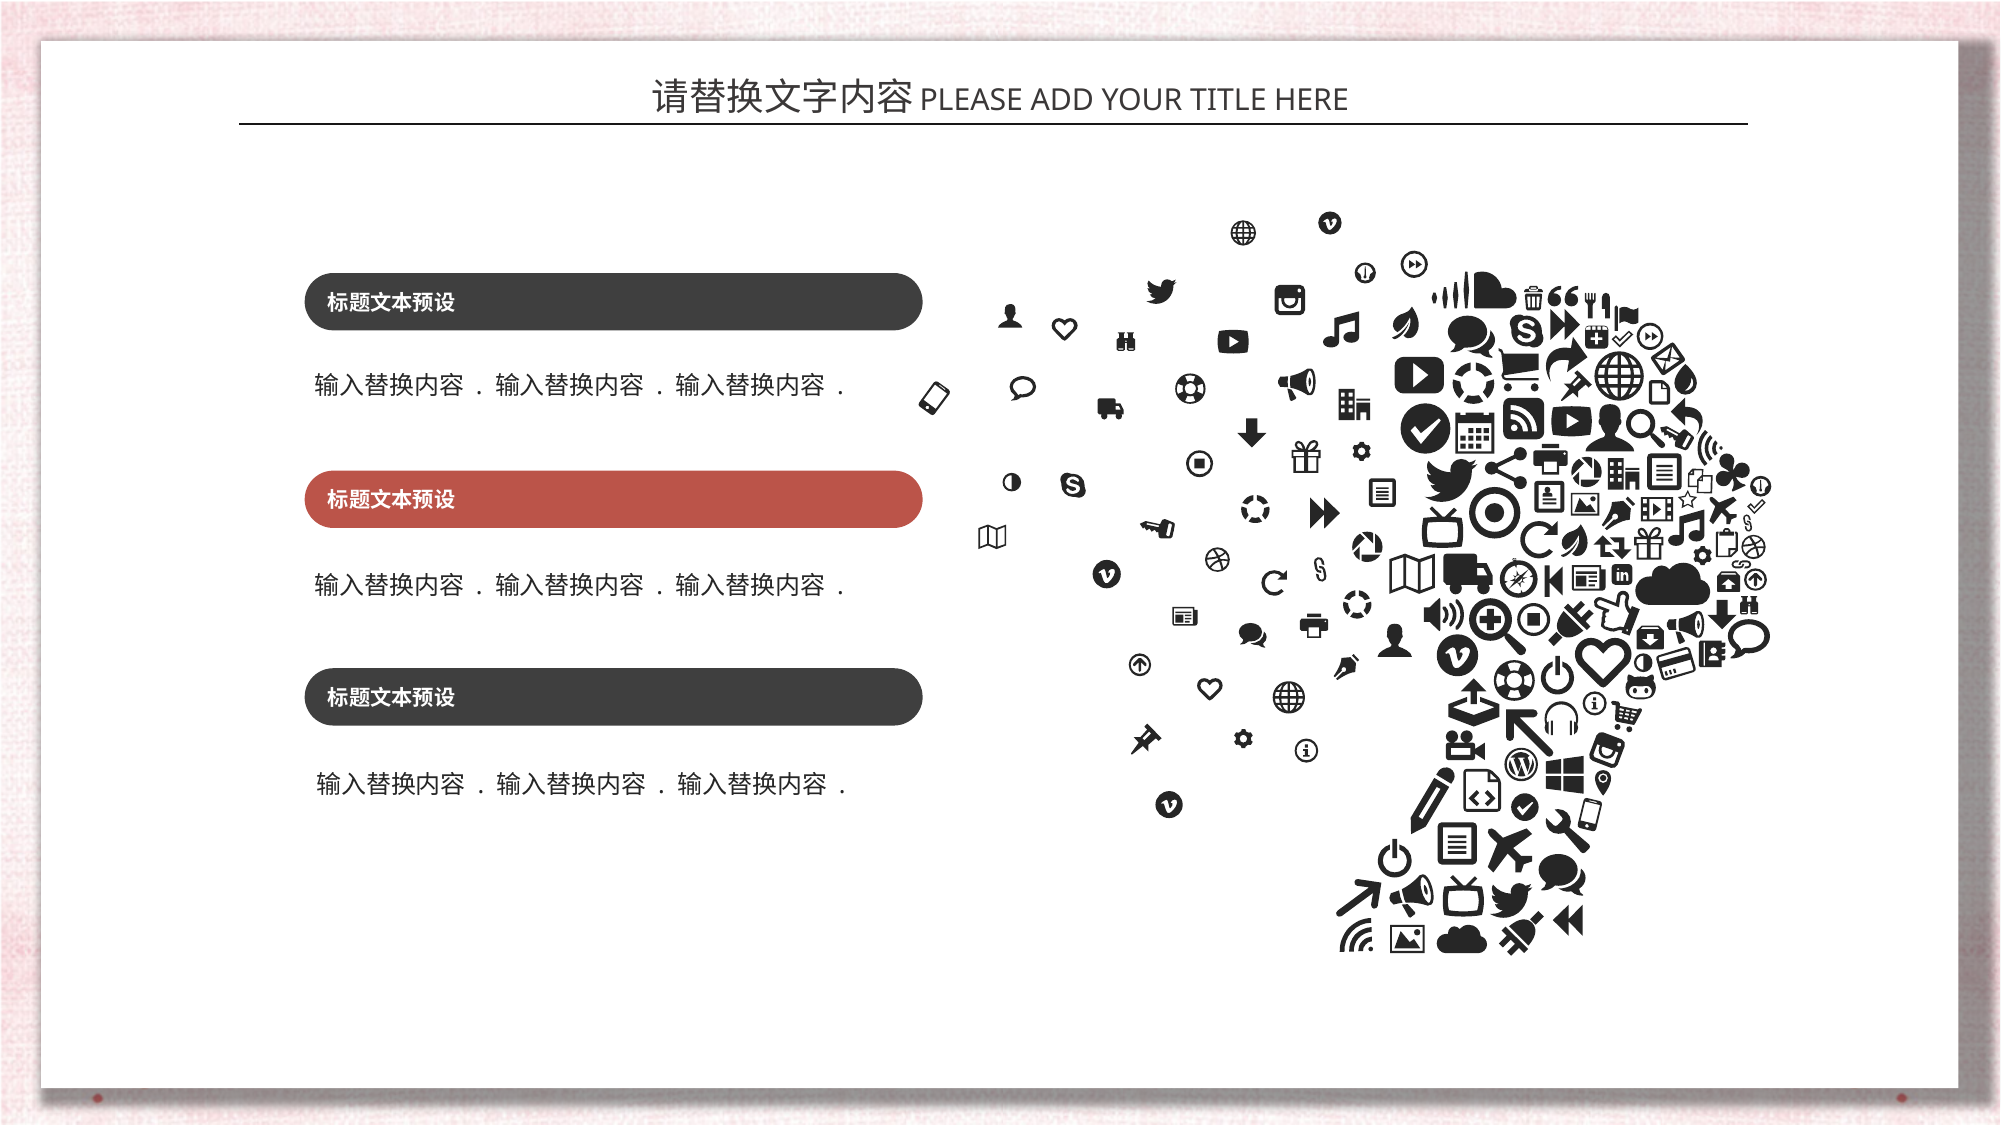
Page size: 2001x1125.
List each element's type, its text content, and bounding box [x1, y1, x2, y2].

text_box 输入替换内容 . 输入替换内容 . 输入替换内容 . [299, 555, 875, 648]
picture [3, 2, 2000, 1125]
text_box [875, 211, 1772, 956]
text_box 标题文本预设 [303, 469, 875, 529]
text_box 标题文本预设 [303, 271, 875, 332]
text_box 输入替换内容 . 输入替换内容 . 输入替换内容 . [299, 356, 875, 448]
text_box 输入替换内容 . 输入替换内容 . 输入替换内容 . [301, 755, 875, 847]
text_box 标题文本预设 [303, 667, 875, 727]
